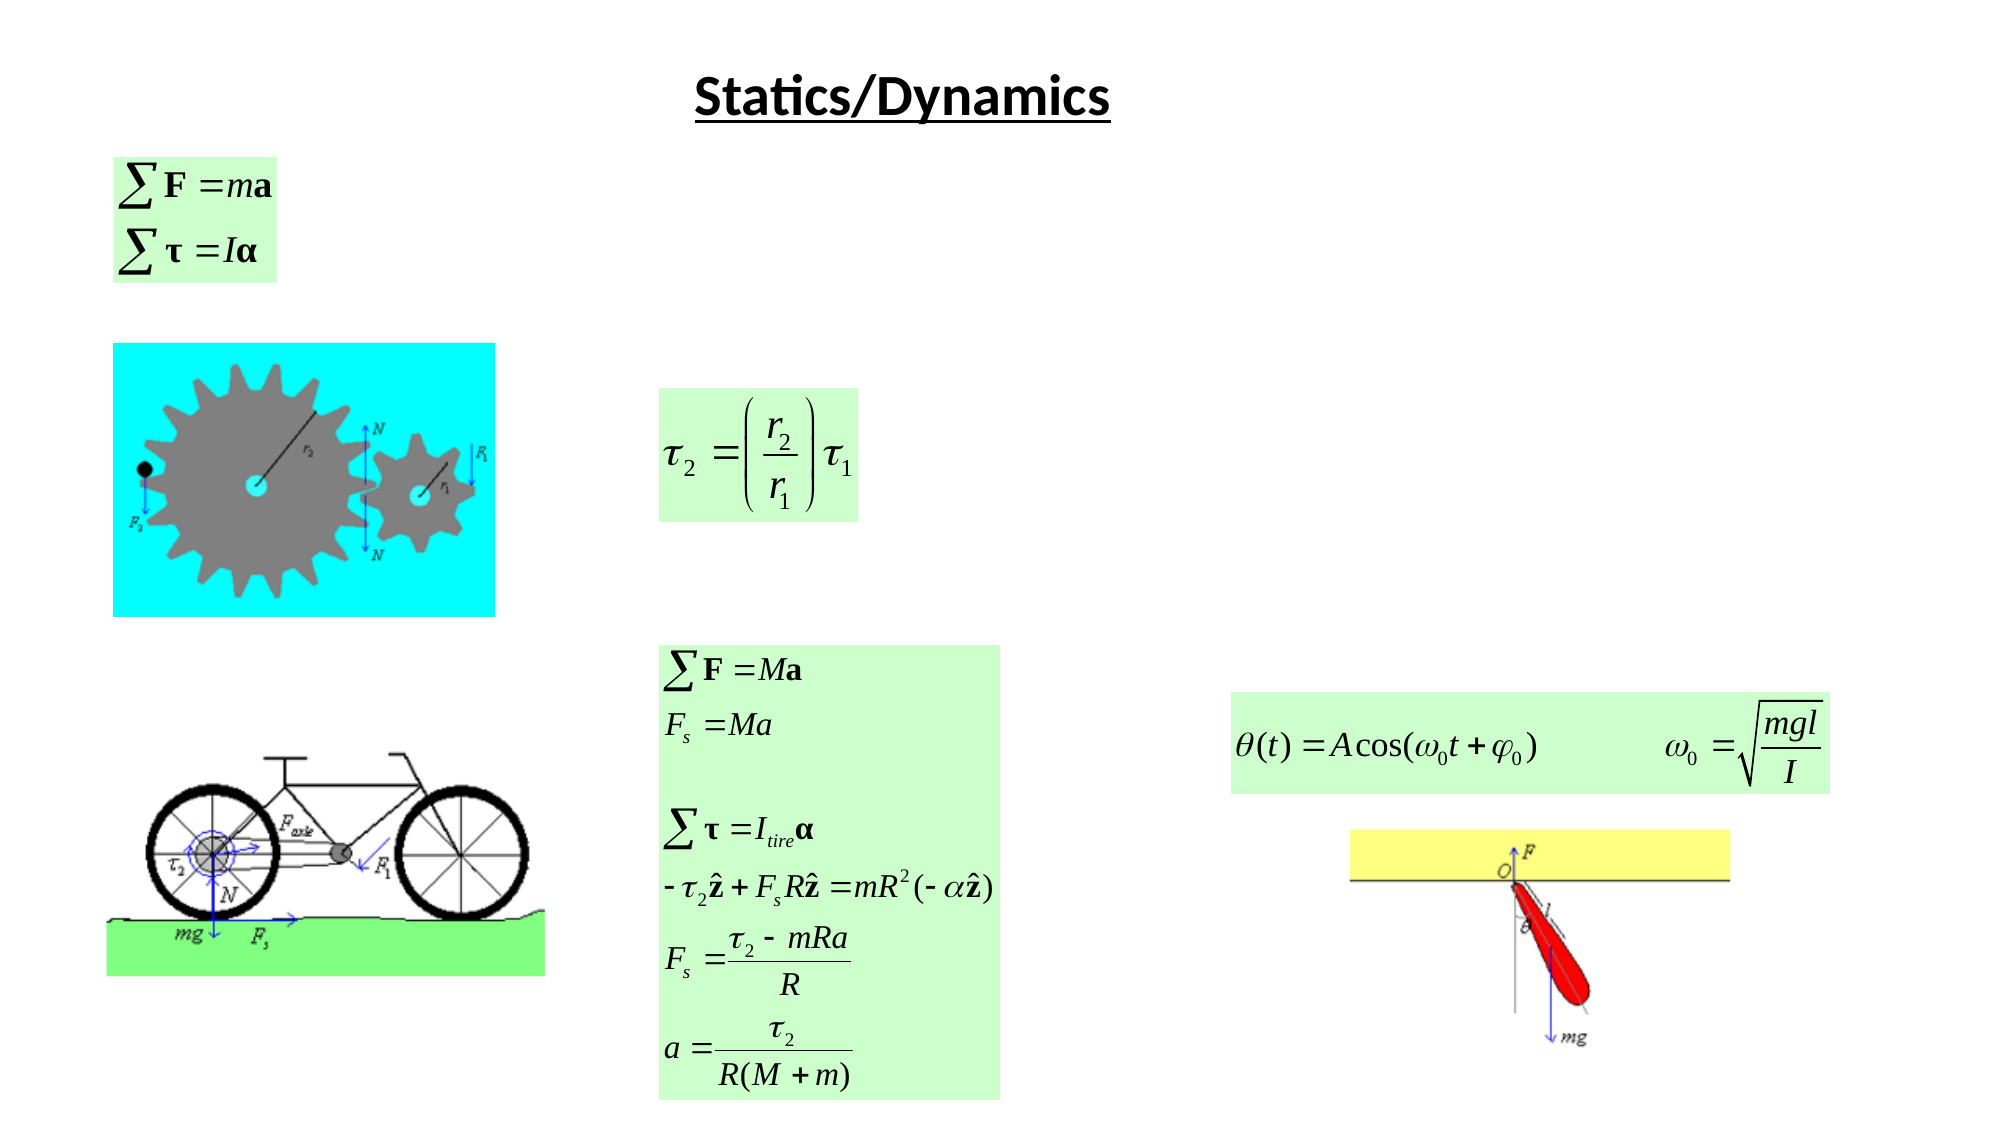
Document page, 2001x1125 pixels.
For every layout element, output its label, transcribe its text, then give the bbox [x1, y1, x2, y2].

picture [99, 716, 564, 989]
picture [113, 343, 495, 618]
picture [1336, 811, 1743, 1070]
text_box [1230, 691, 1830, 794]
text_box Statics/Dynamics [680, 50, 1152, 135]
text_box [658, 387, 859, 522]
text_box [658, 645, 1001, 1100]
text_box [113, 157, 277, 283]
